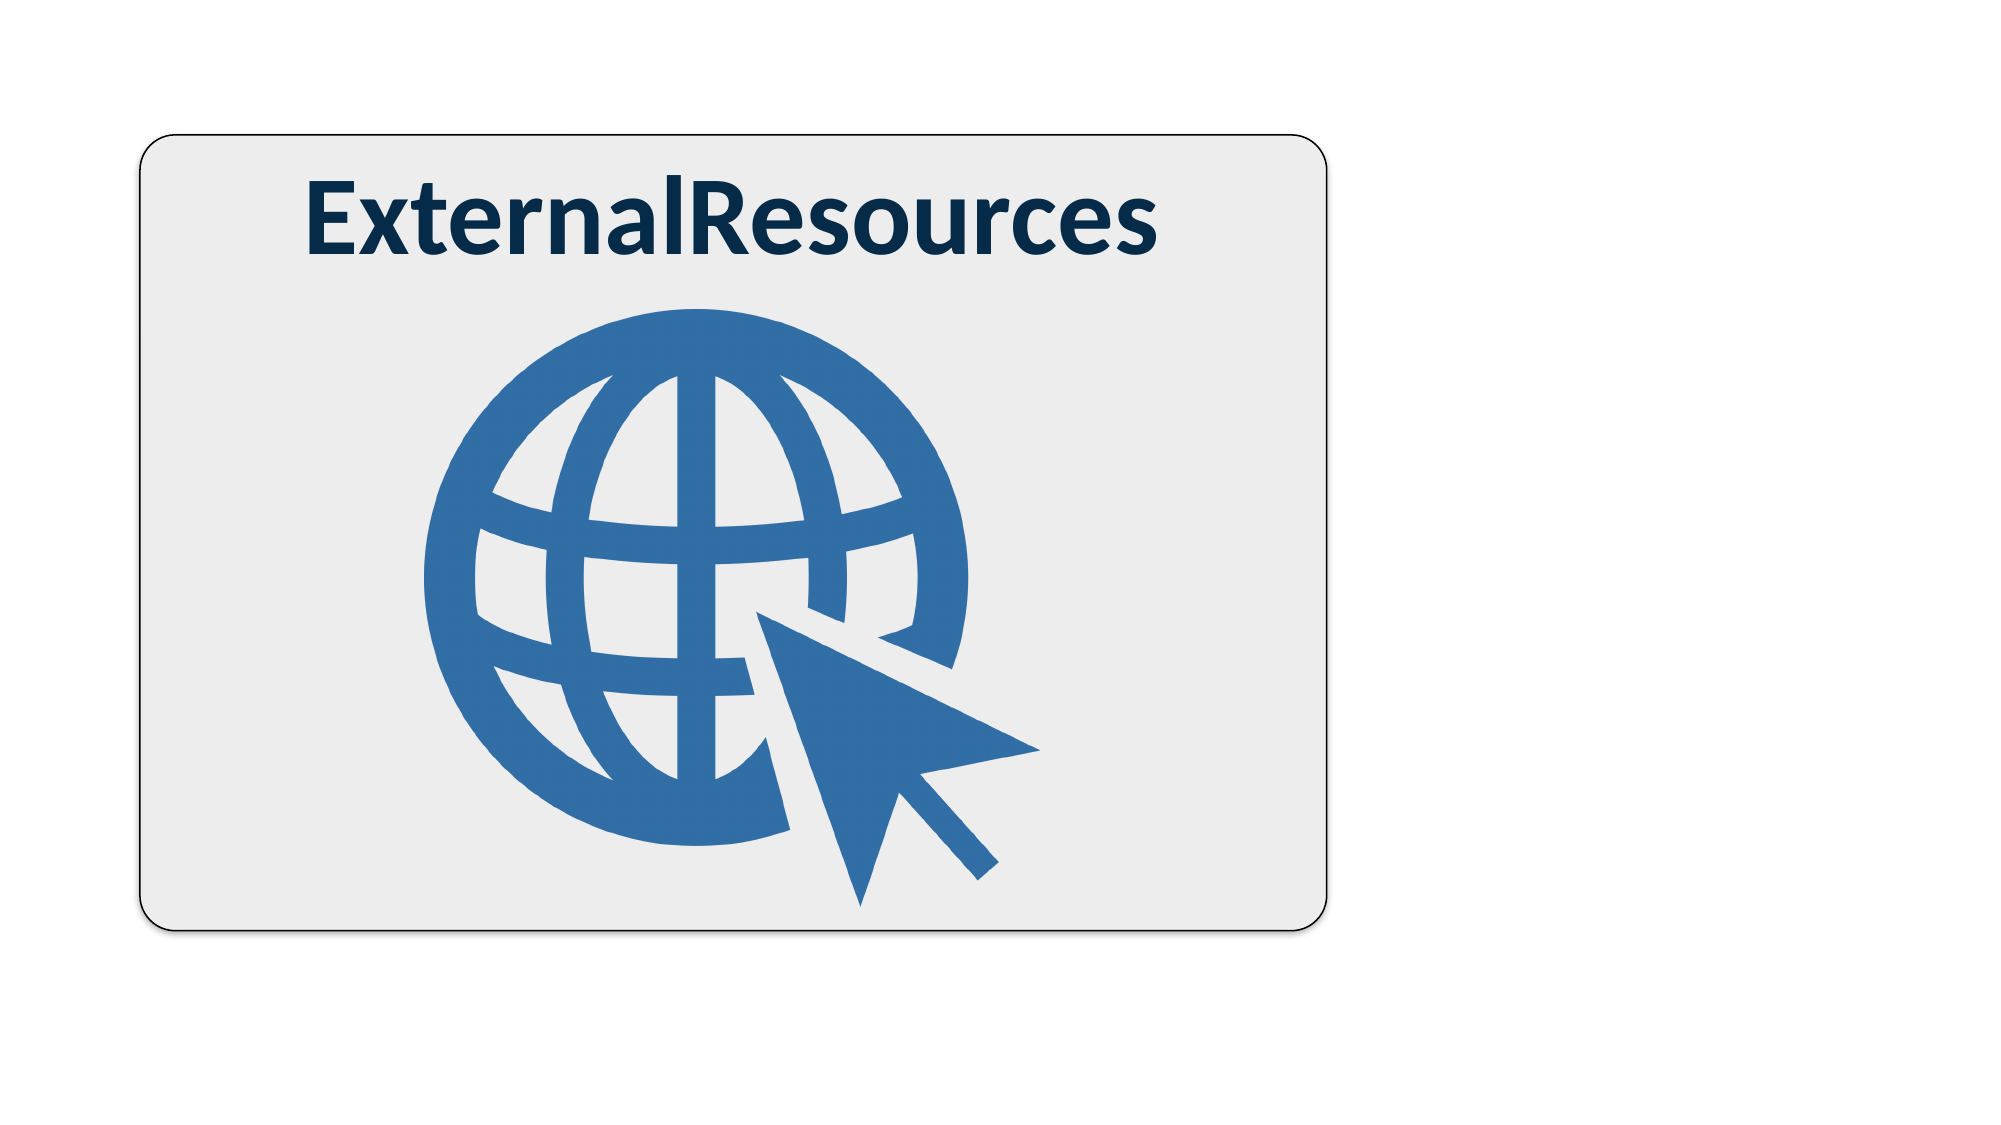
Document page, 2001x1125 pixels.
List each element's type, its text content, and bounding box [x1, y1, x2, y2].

picture [423, 308, 1040, 907]
text_box [139, 157, 1328, 932]
text_box ExternalResources [138, 135, 1325, 285]
